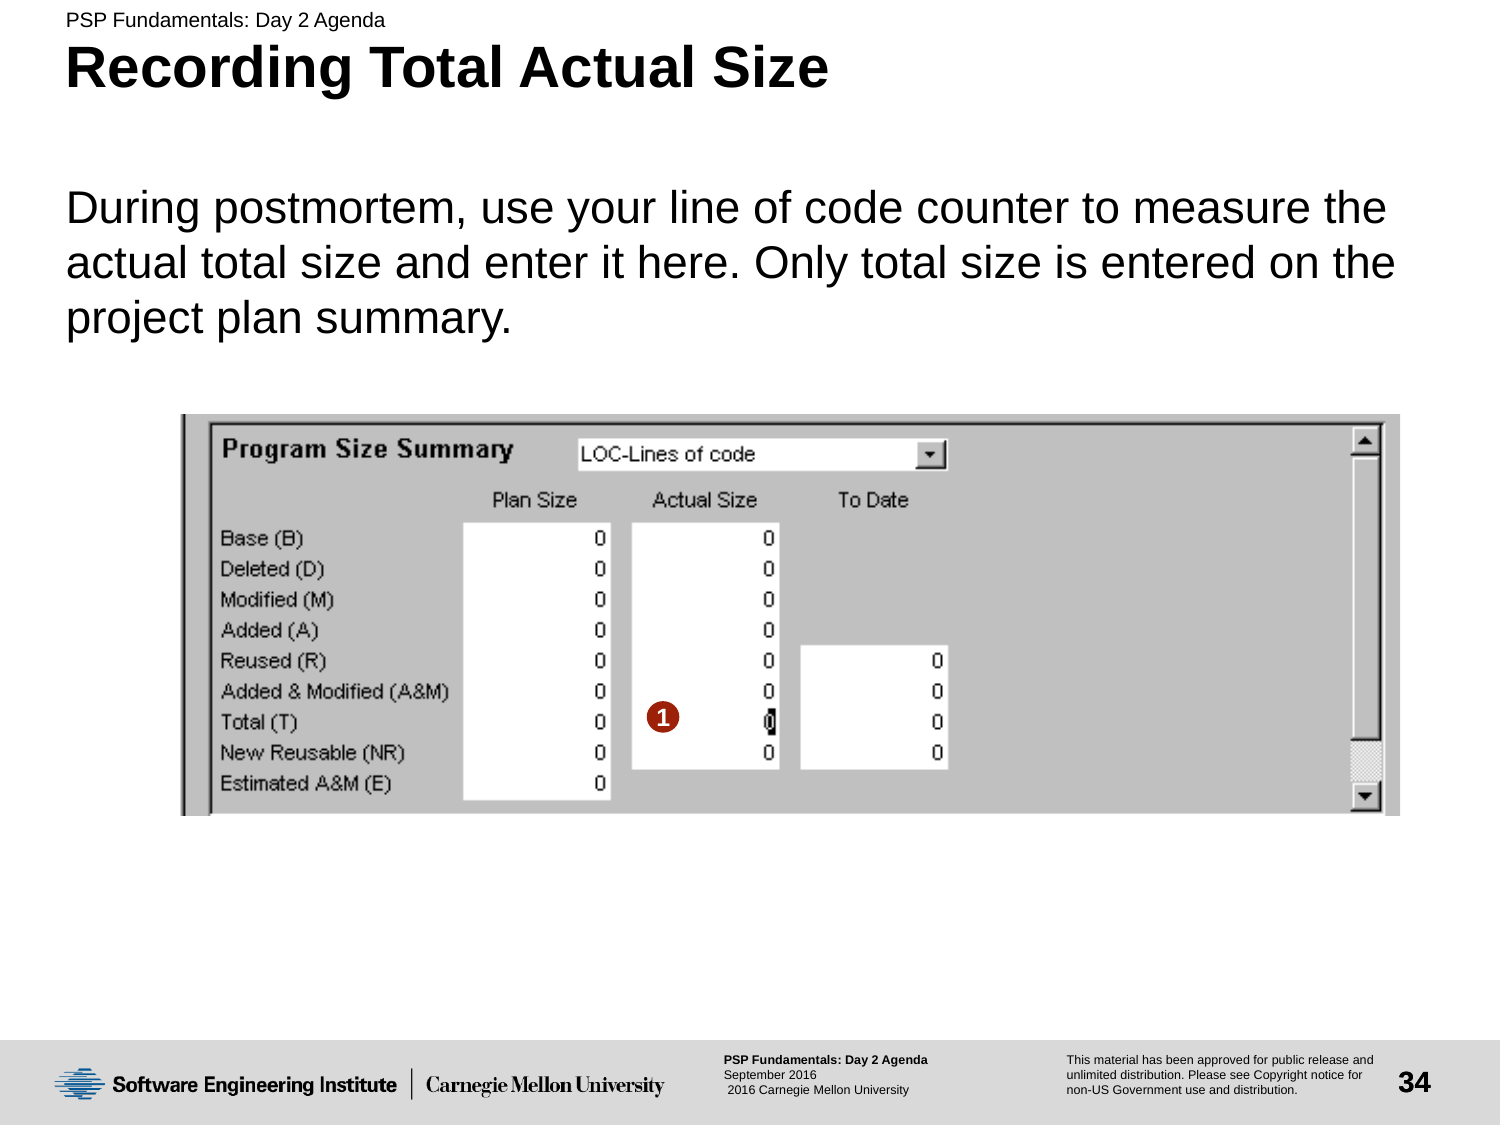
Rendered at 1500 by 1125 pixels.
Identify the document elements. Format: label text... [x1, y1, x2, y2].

picture [46, 1061, 673, 1104]
picture [180, 414, 1401, 816]
title Recording Total Actual Size [65, 37, 1430, 148]
list During postmortem, use your line of code counter to measure the actual total size and enter it here. Only total size is entered on the project plan summary. [65, 177, 1431, 1000]
